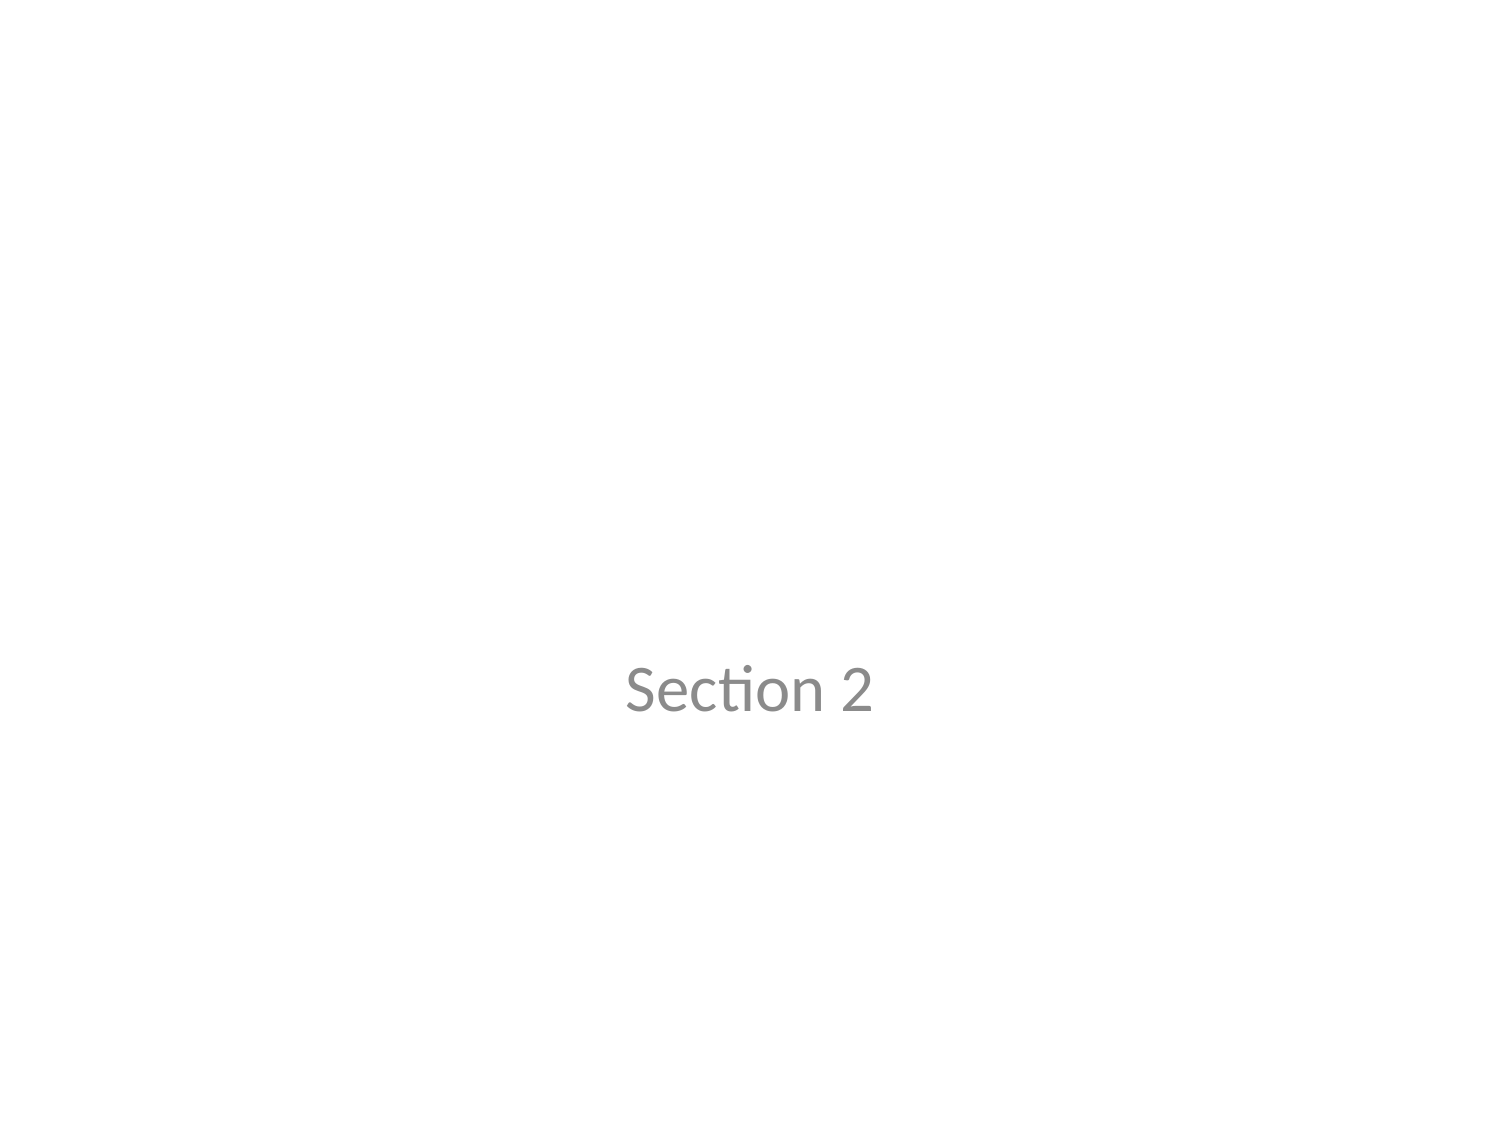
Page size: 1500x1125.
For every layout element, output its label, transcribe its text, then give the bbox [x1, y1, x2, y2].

subtitle Section 2 [225, 637, 1275, 925]
